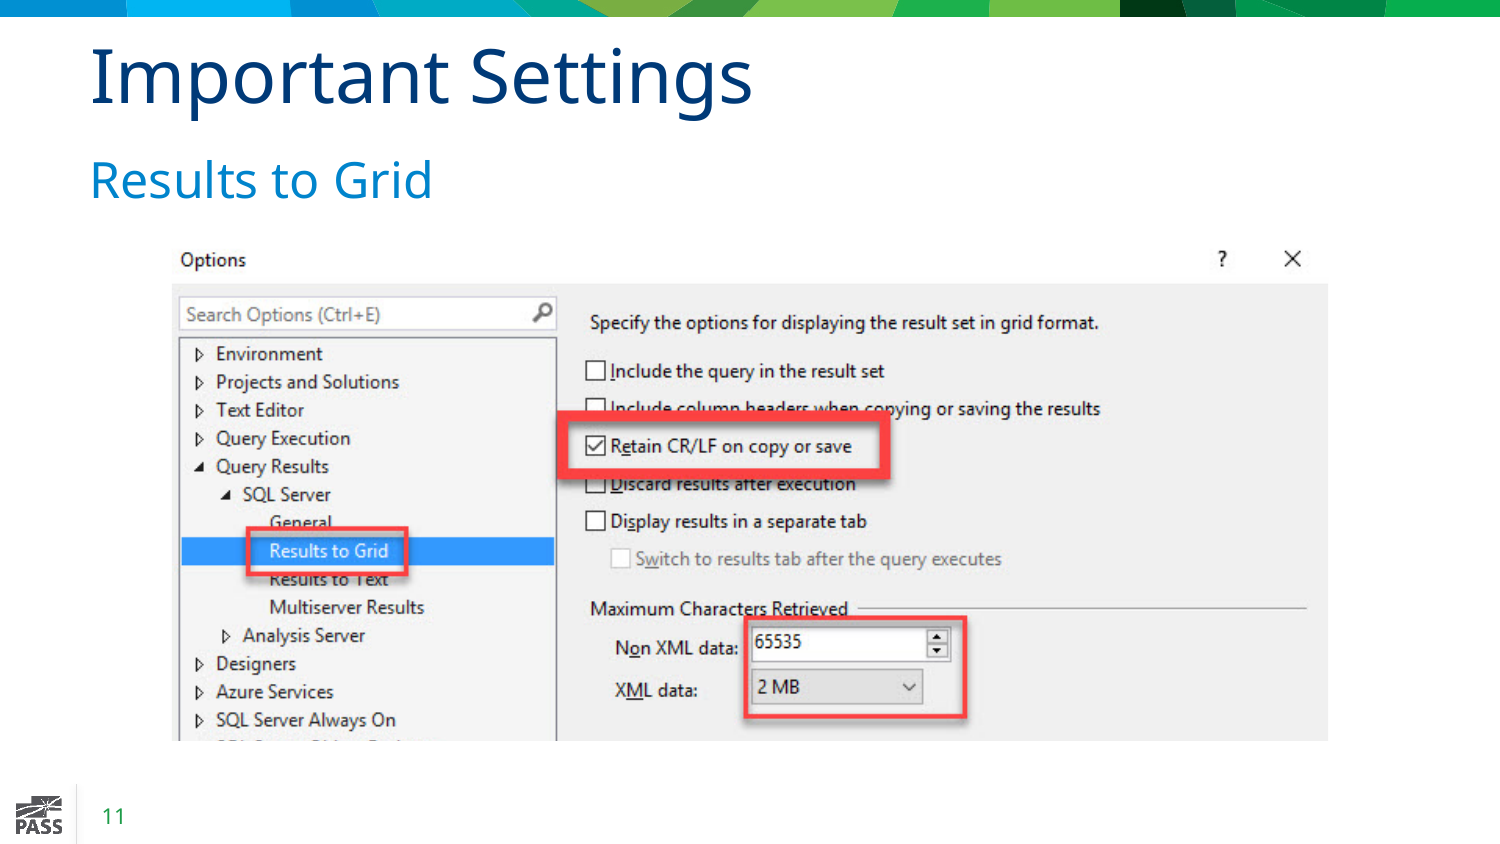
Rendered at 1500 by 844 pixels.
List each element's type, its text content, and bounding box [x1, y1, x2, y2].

title Important Settings [75, 37, 1425, 139]
picture [0, 0, 1500, 19]
picture [16, 796, 62, 834]
picture [171, 237, 1329, 741]
slide_number 11 [86, 805, 168, 830]
text_box Results to Grid [74, 141, 1370, 216]
